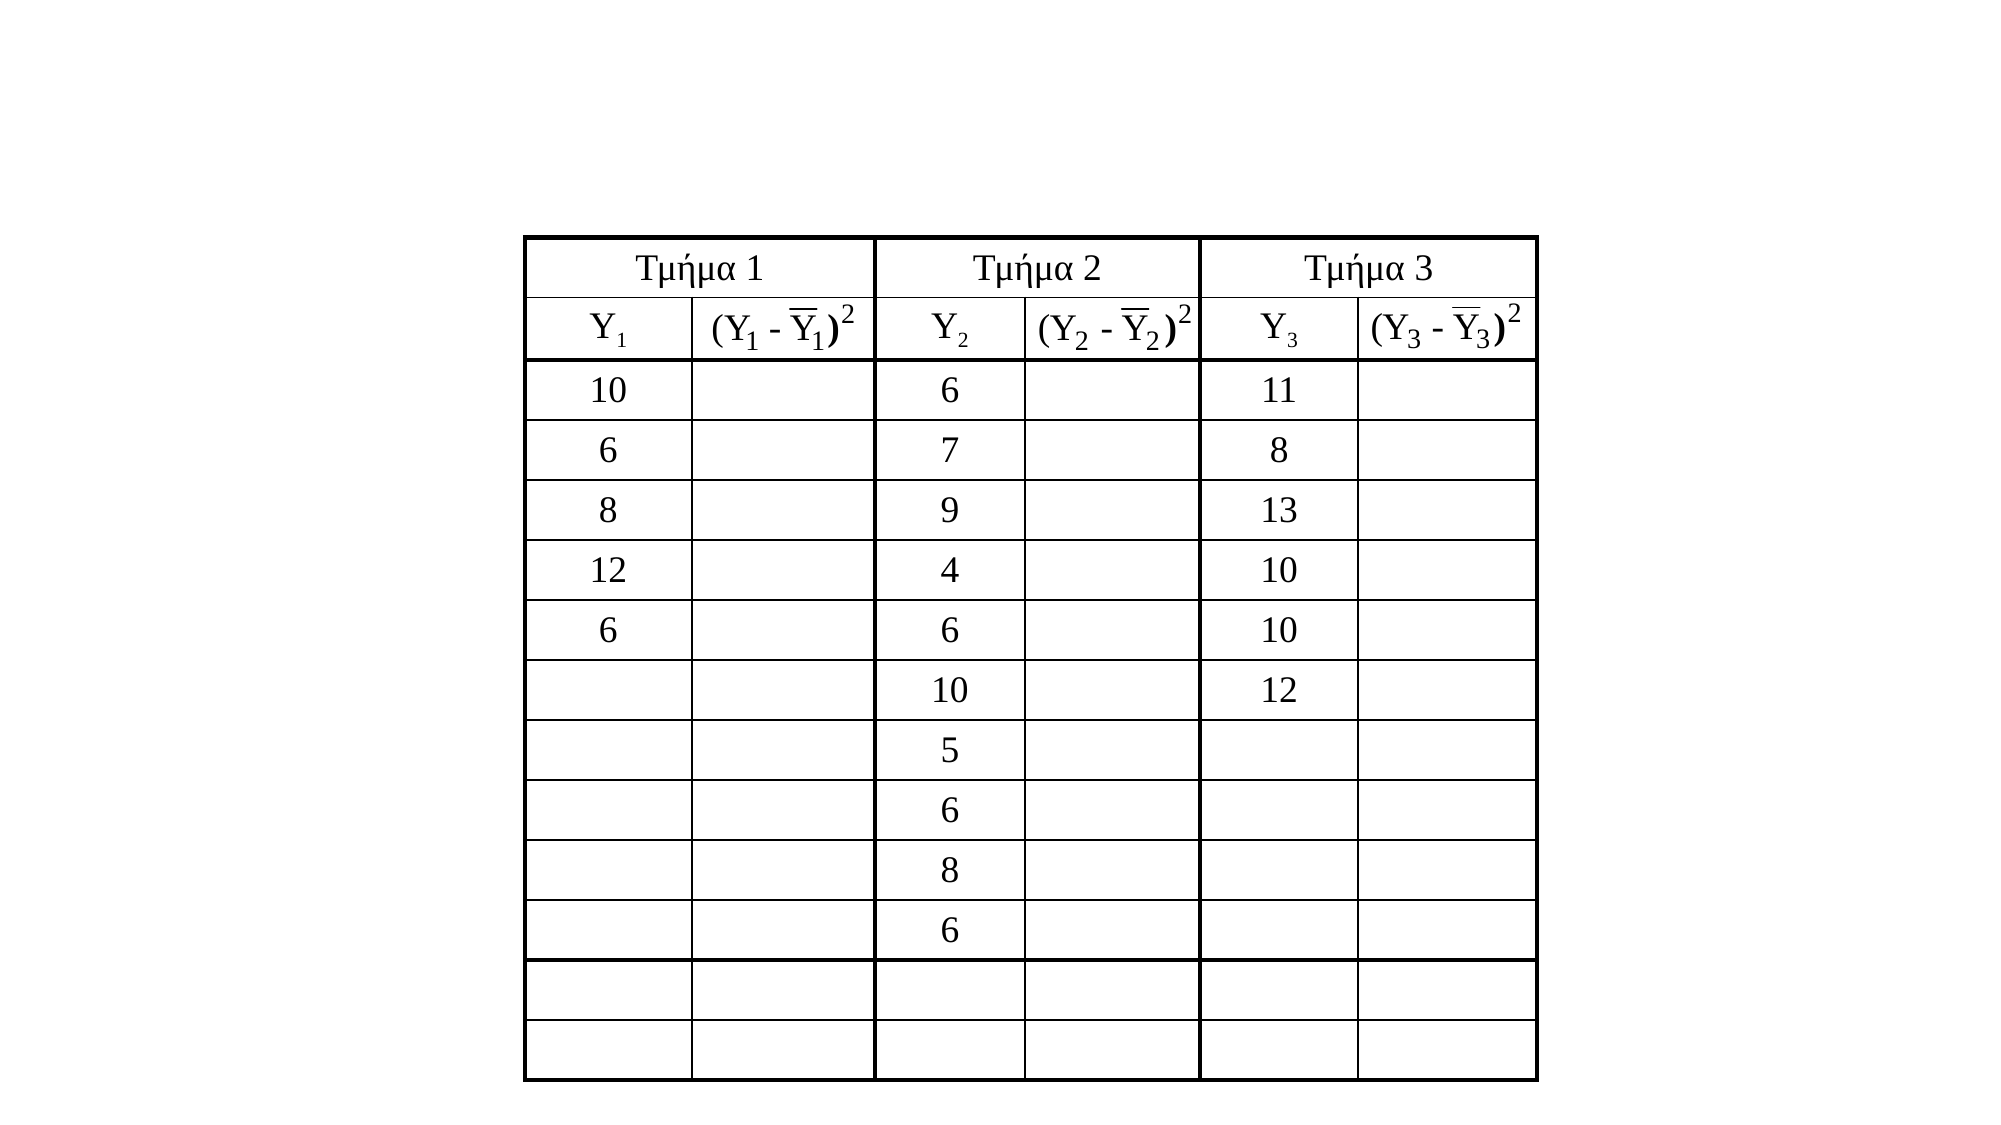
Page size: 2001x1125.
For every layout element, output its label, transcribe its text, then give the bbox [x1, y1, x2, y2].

table_cell [1202, 781, 1357, 839]
table_cell [1026, 962, 1198, 1019]
table_cell [693, 601, 873, 659]
table_cell [693, 841, 873, 899]
table_cell [693, 362, 873, 419]
table_cell 10 [527, 362, 691, 419]
table_cell 10 [1202, 541, 1357, 599]
table_cell [1359, 841, 1535, 899]
table_cell 6 [527, 601, 691, 659]
table_cell [527, 1021, 691, 1078]
table_cell [693, 962, 873, 1019]
table_cell [1202, 901, 1357, 958]
table_cell [693, 901, 873, 958]
table_cell [527, 841, 691, 899]
table_cell [693, 541, 873, 599]
table_cell 7 [877, 421, 1024, 479]
table_cell [1202, 1021, 1357, 1078]
table_cell 13 [1202, 481, 1357, 539]
table_cell [527, 901, 691, 958]
table_cell [1359, 481, 1535, 539]
table_cell [1202, 721, 1357, 779]
table_cell 6 [877, 362, 1024, 419]
table_cell [1026, 721, 1198, 779]
table_cell [1359, 541, 1535, 599]
table_cell [1026, 841, 1198, 899]
table_cell [1359, 298, 1365, 358]
table_cell Y3 [1202, 298, 1357, 358]
table_cell 12 [527, 541, 691, 599]
table_cell [1359, 1021, 1535, 1078]
table_cell [1359, 781, 1535, 839]
table_cell 9 [877, 481, 1024, 539]
table_cell 8 [877, 841, 1024, 899]
table_header Τμήμα 1 [527, 240, 873, 297]
table_cell [1026, 901, 1198, 958]
table_cell [527, 721, 691, 779]
table_cell [1359, 901, 1535, 958]
table_cell [1026, 298, 1198, 358]
table_cell [693, 661, 873, 719]
table_cell [1026, 481, 1198, 539]
table_cell Y1 [527, 298, 691, 358]
table_cell 10 [877, 661, 1024, 719]
table_cell [527, 962, 691, 1019]
table_cell Y2 [877, 298, 1024, 358]
table_cell [1026, 541, 1198, 599]
table_cell [1359, 421, 1535, 479]
table_cell [877, 1021, 1024, 1078]
table_cell [527, 781, 691, 839]
table_cell 6 [877, 601, 1024, 659]
table_cell 6 [527, 421, 691, 479]
table_cell [877, 962, 1024, 1019]
table_cell 8 [1202, 421, 1357, 479]
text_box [706, 293, 863, 357]
table_cell [693, 721, 873, 779]
table_cell 10 [1202, 601, 1357, 659]
table_cell 4 [877, 541, 1024, 599]
table_cell [1202, 962, 1357, 1019]
table_cell [693, 781, 873, 839]
table_header Τμήμα 2 [877, 240, 1198, 297]
table_cell [693, 298, 873, 358]
table_cell [1202, 841, 1357, 899]
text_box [1365, 292, 1529, 358]
table_cell [1359, 721, 1535, 779]
table_cell [1359, 601, 1535, 659]
table_cell [1026, 661, 1198, 719]
table_cell [1359, 362, 1535, 419]
table_cell [1359, 962, 1535, 1019]
table_cell [693, 481, 873, 539]
table_cell 11 [1202, 362, 1357, 419]
table_cell 6 [877, 901, 1024, 958]
table_cell [1026, 781, 1198, 839]
table_cell [1026, 1021, 1198, 1078]
table_cell 6 [877, 781, 1024, 839]
table_cell [1359, 661, 1535, 719]
table_cell [1026, 362, 1198, 419]
table_header Τμήμα 3 [1202, 240, 1535, 297]
table_cell [1529, 298, 1535, 358]
table_cell [527, 661, 691, 719]
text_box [1032, 293, 1199, 357]
table_cell [693, 421, 873, 479]
table_cell [1026, 421, 1198, 479]
table_cell 5 [877, 721, 1024, 779]
table_cell 8 [527, 481, 691, 539]
table_cell 12 [1202, 661, 1357, 719]
table_cell [1026, 601, 1198, 659]
table_cell [693, 1021, 873, 1078]
